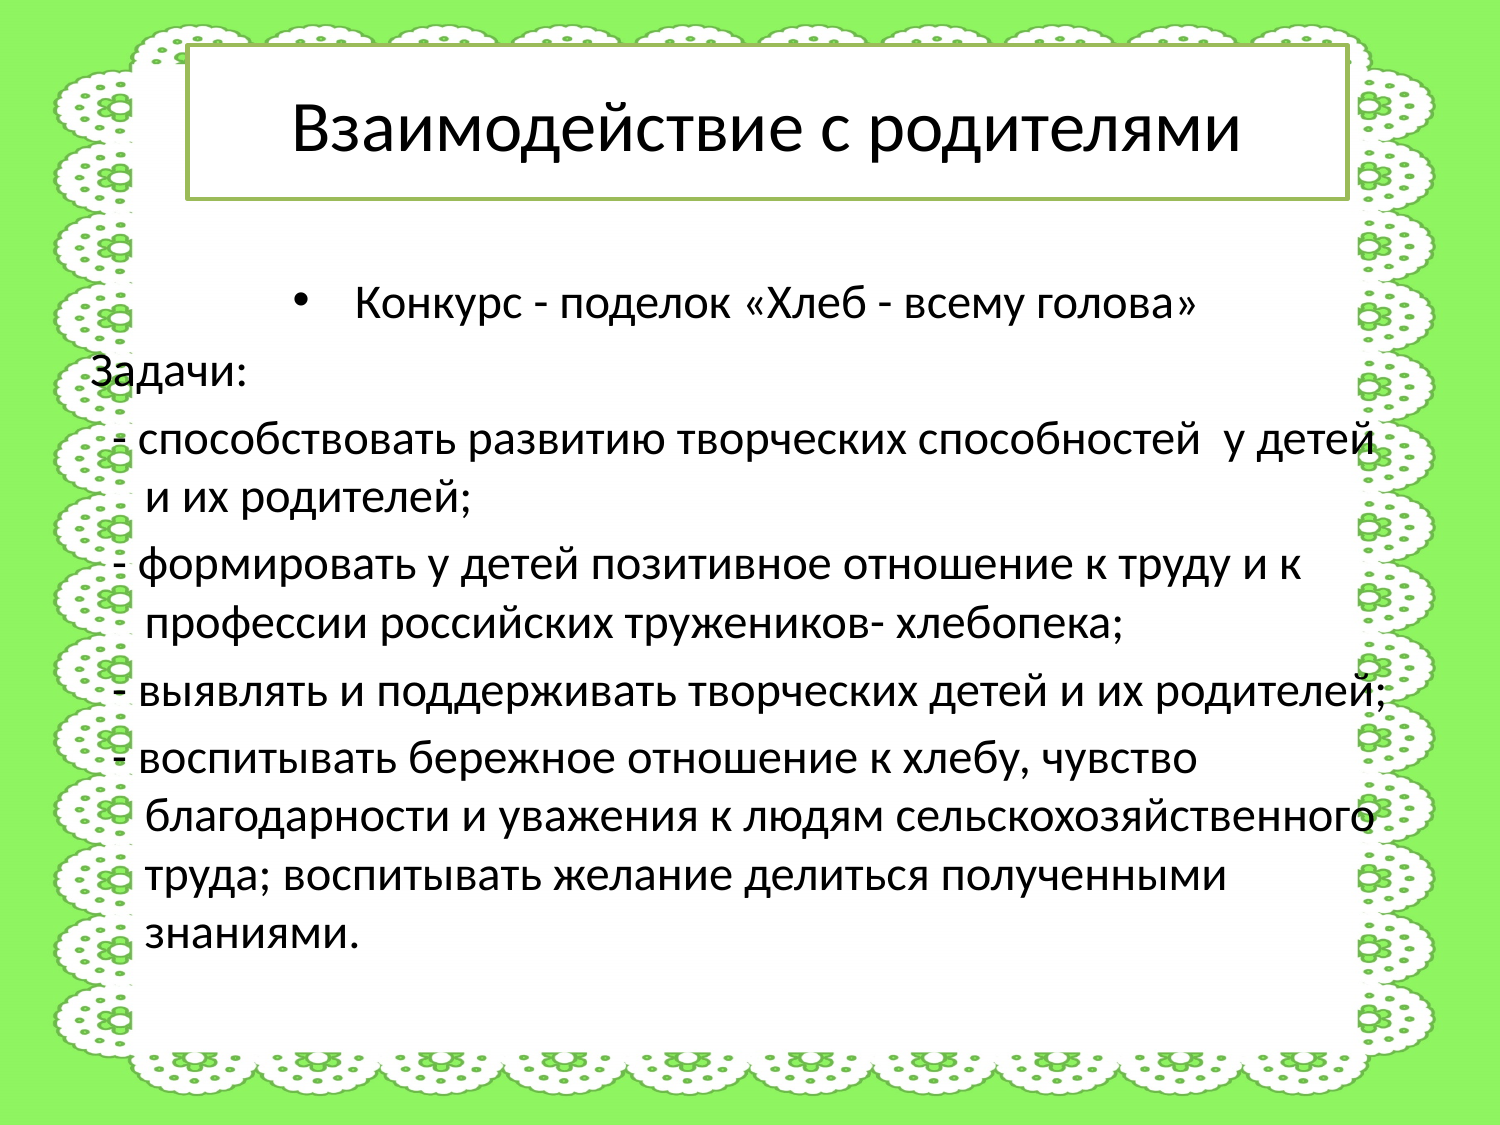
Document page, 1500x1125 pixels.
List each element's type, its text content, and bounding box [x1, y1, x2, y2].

title Взаимодействие с родителями [185, 43, 1350, 201]
list Конкурс - поделок «Хлеб - всему голова» Задачи: - способствовать развитию творческих способностей у детей и их родителей; - формировать у детей позитивное отношение к труду и к профессии российских тружеников- хлебопека; - выявлять и поддерживать творческих детей и их родителей; - воспитывать бережное отношение к хлебу, чувство благодарности и уважения к людям сельскохозяйственного труда; воспитывать желание делиться полученными знаниями. [75, 262, 1425, 1005]
picture [0, 0, 1500, 1125]
